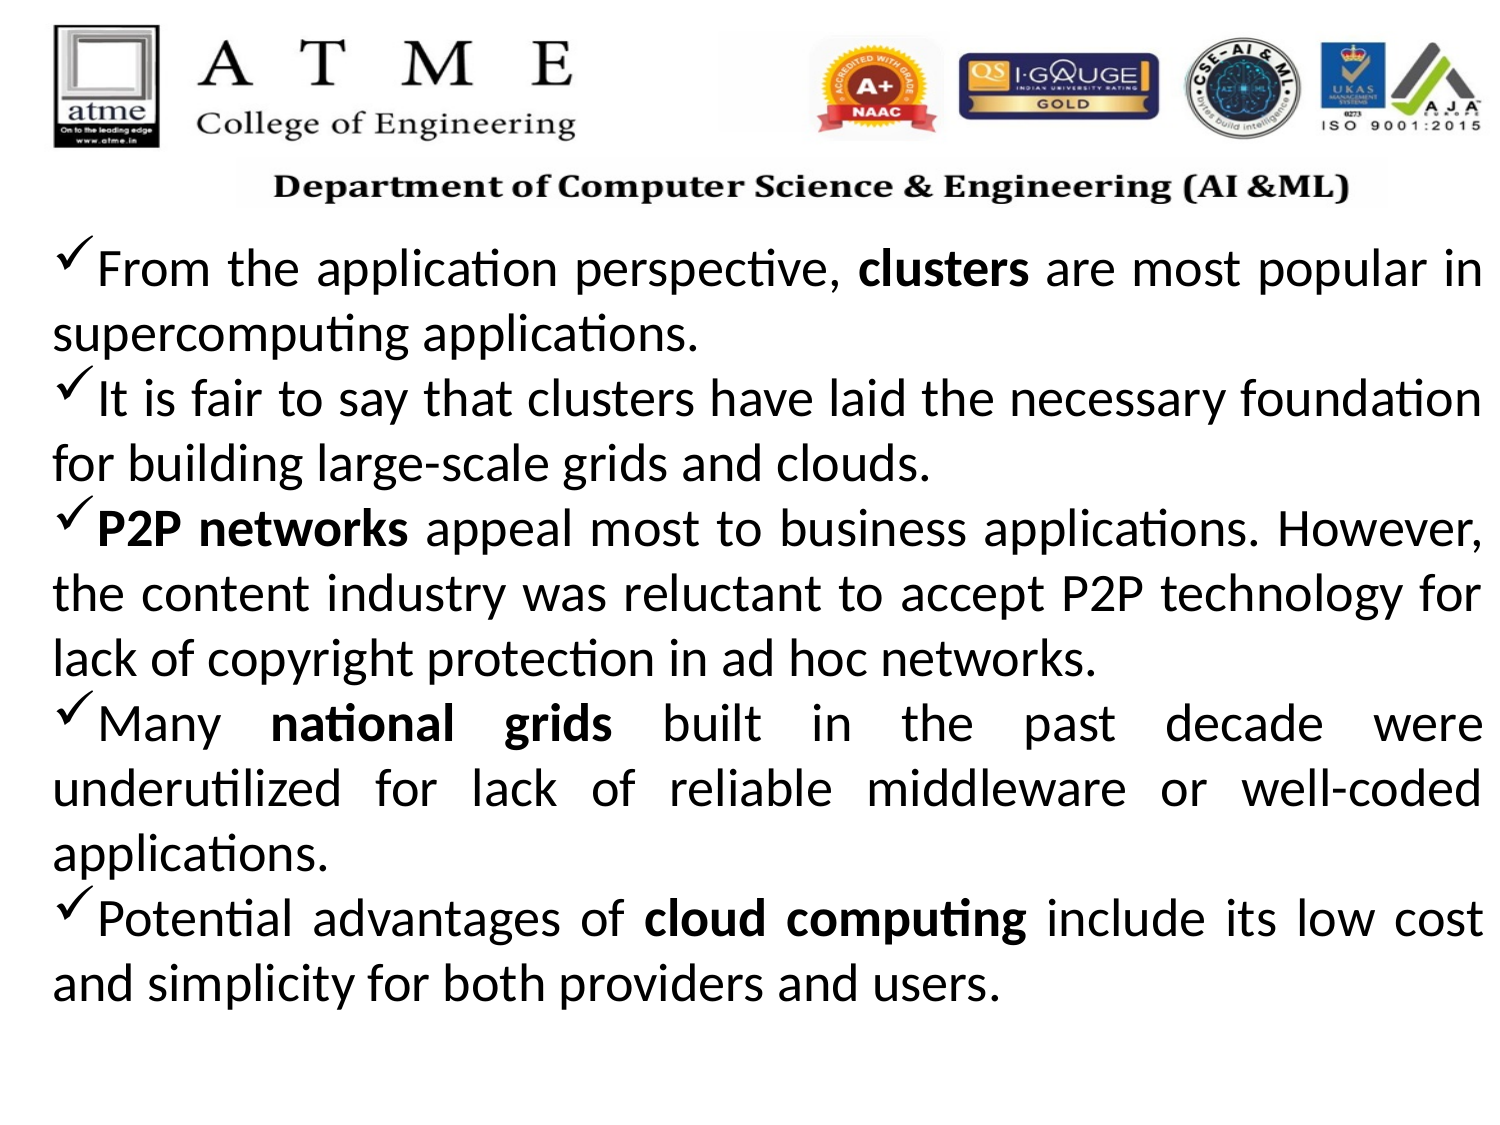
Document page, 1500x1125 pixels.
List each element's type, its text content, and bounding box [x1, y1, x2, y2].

picture [24, 0, 1500, 226]
text_box From the application perspective, clusters are most popular in supercomputing applications. It is fair to say that clusters have laid the necessary foundation for building large-scale grids and clouds. P2P networks appeal most to business applications. However, the content industry was reluctant to accept P2P technology for lack of copyright protection in ad hoc networks. Many national grids built in the past decade were underutilized for lack of reliable middleware or well-coded applications. Potential advantages of cloud computing include its low cost and simplicity for both providers and users. [37, 232, 1500, 1020]
